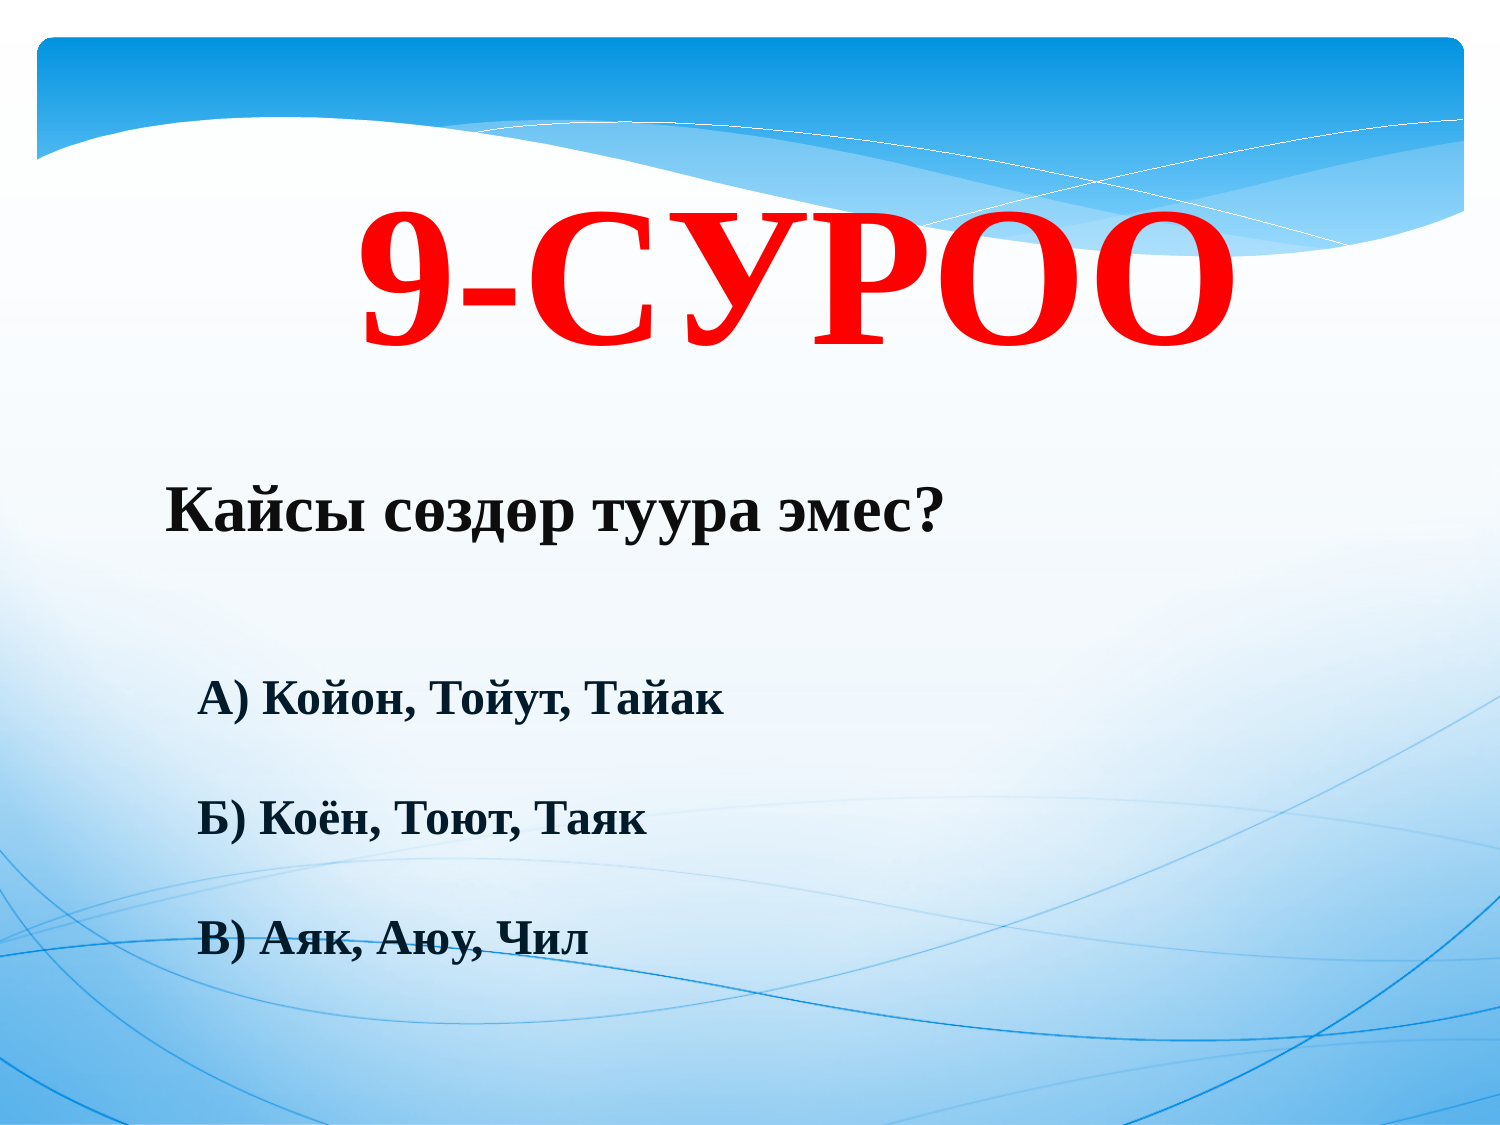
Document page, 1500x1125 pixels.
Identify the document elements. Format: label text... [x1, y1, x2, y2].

text_box Кайсы сөздөр туура эмес? [150, 457, 963, 553]
text_box 9-СУРОО [341, 137, 1258, 392]
text_box А) Койон, Тойут, Тайак Б) Коён, Тоют, Таяк В) Аяк, Аюу, Чил [183, 656, 833, 972]
